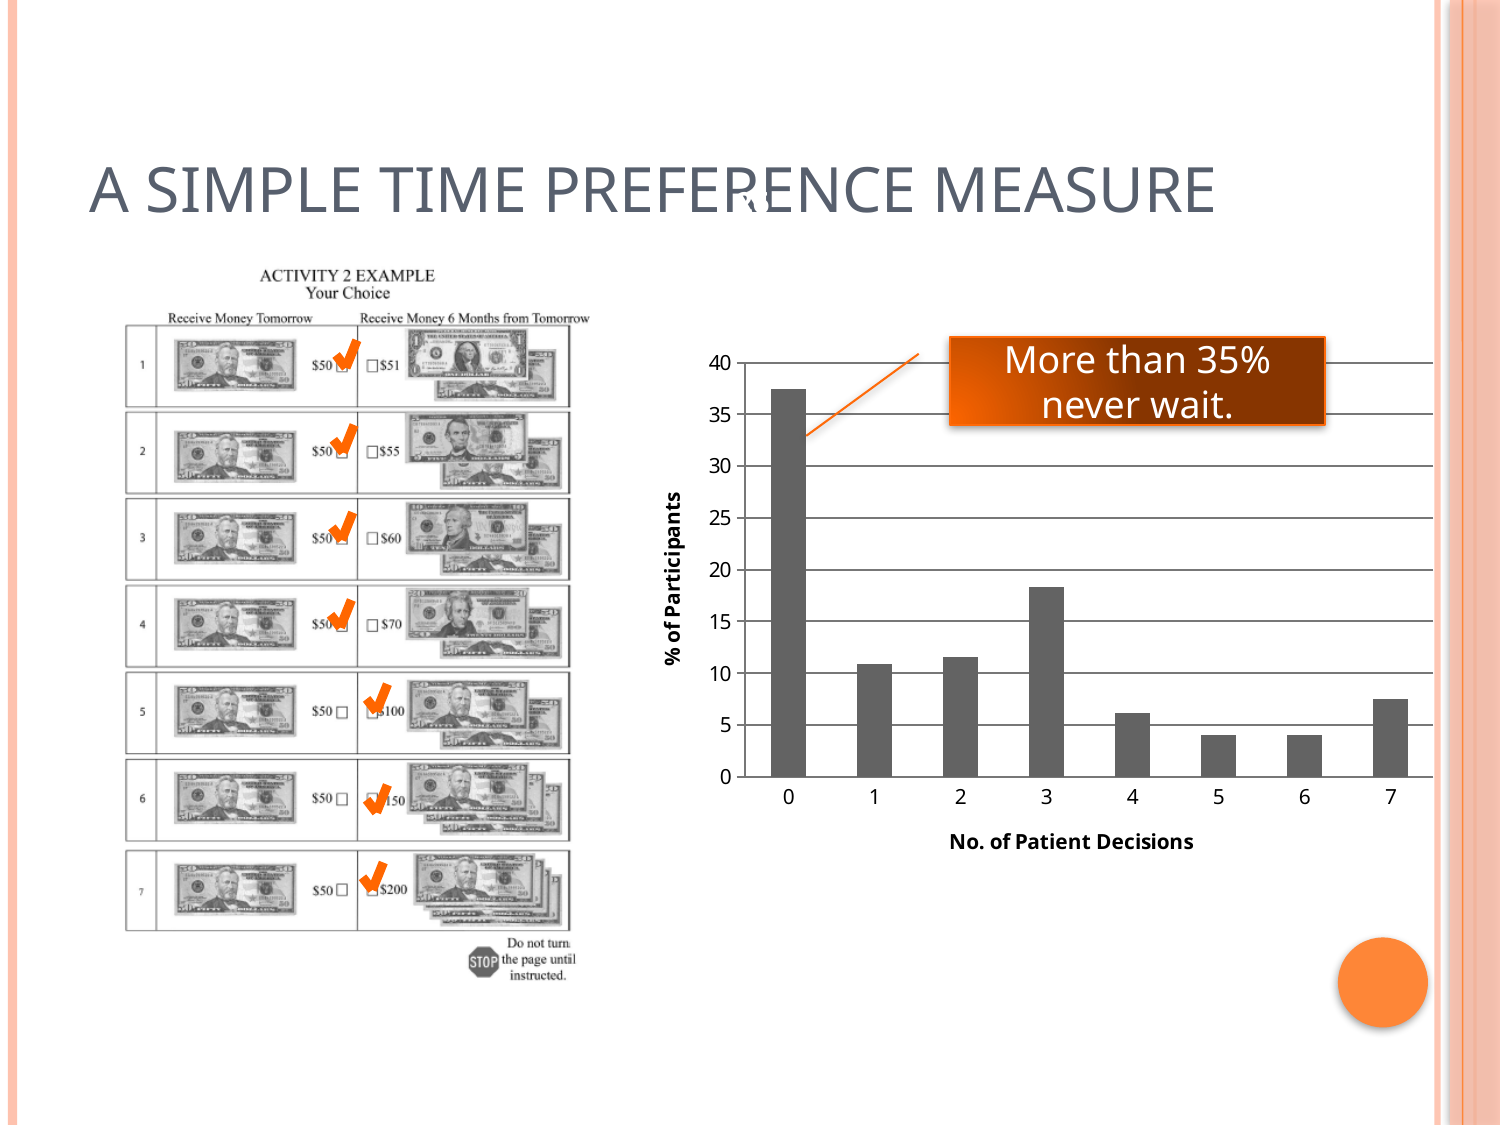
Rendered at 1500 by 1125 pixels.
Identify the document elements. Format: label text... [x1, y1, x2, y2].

slide_number 26 [715, 168, 791, 241]
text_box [329, 339, 388, 891]
title A Simple Time Preference Measure [75, 45, 1300, 233]
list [49, 249, 591, 1001]
chart [624, 336, 1451, 888]
